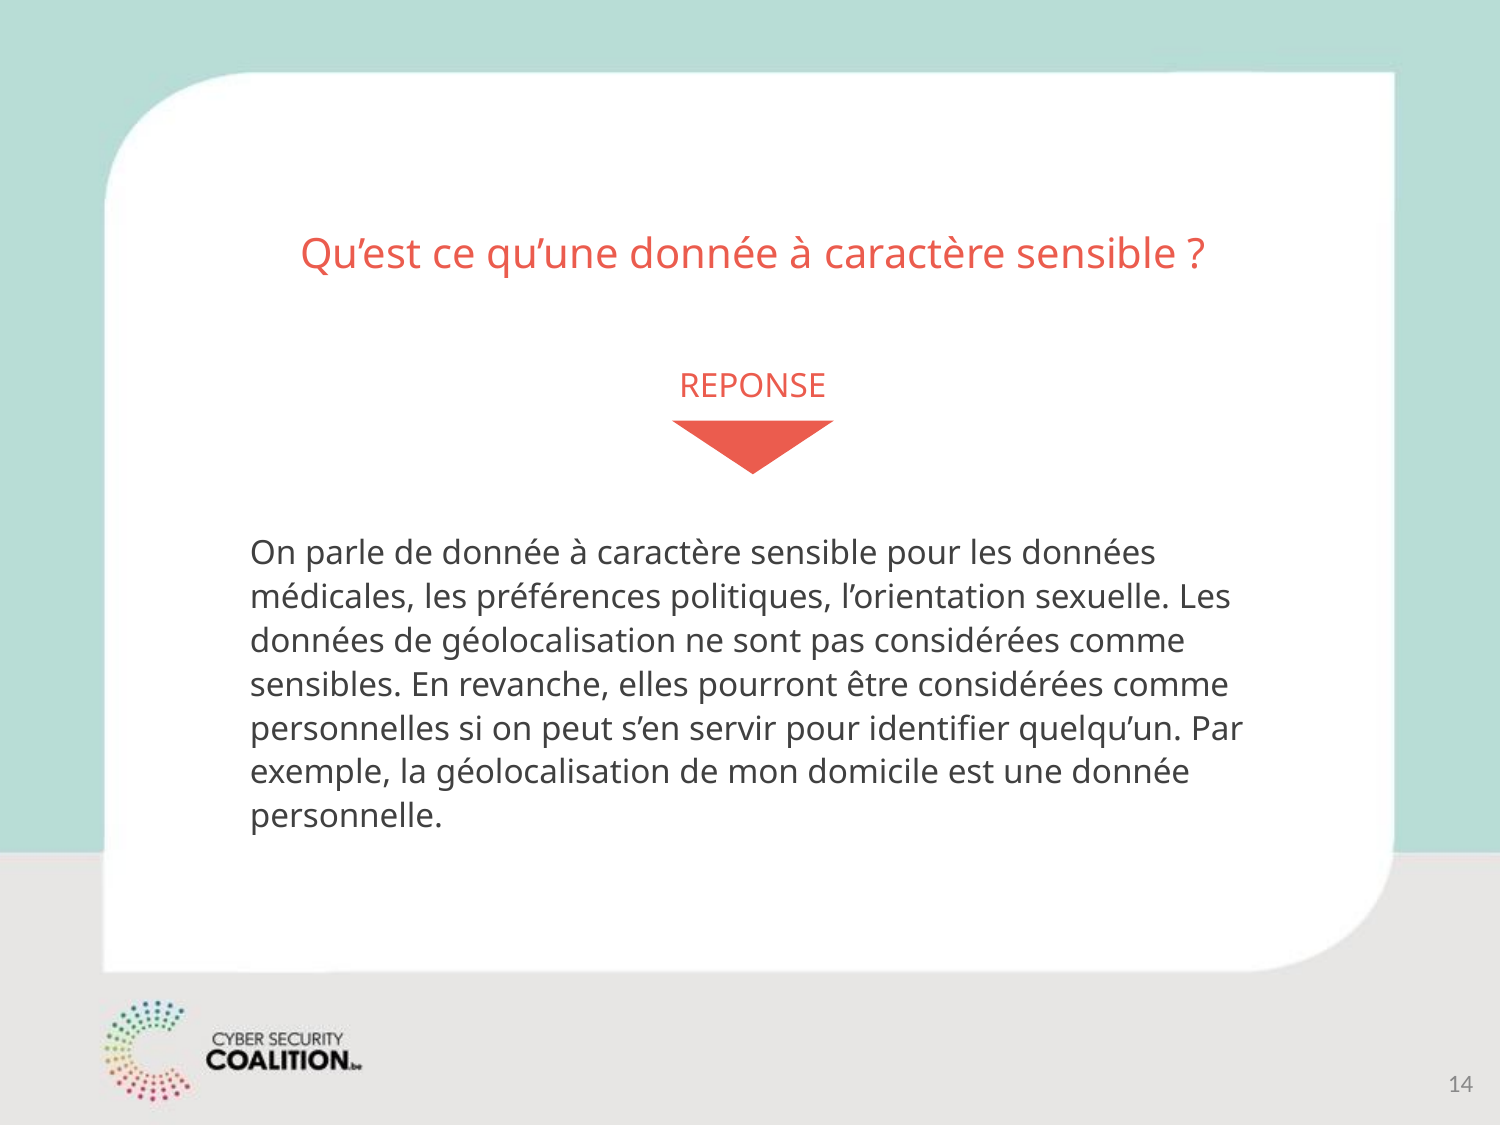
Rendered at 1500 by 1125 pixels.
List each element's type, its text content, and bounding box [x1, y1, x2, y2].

title Qu’est ce qu’une donnée à caractère sensible ? [172, 200, 1334, 354]
list On parle de donnée à caractère sensible pour les données médicales, les préférences politiques, l’orientation sexuelle. Les données de géolocalisation ne sont pas considérées comme sensibles. En revanche, elles pourront être considérées comme personnelles si on peut s’en servir pour identifier quelqu’un. Par exemple, la géolocalisation de mon domicile est une donnée personnelle. [235, 519, 1271, 850]
picture [0, 0, 1500, 1125]
text_box REPONSE [654, 356, 851, 412]
slide_number ‹#› [1425, 1052, 1497, 1112]
text_box [671, 420, 834, 475]
